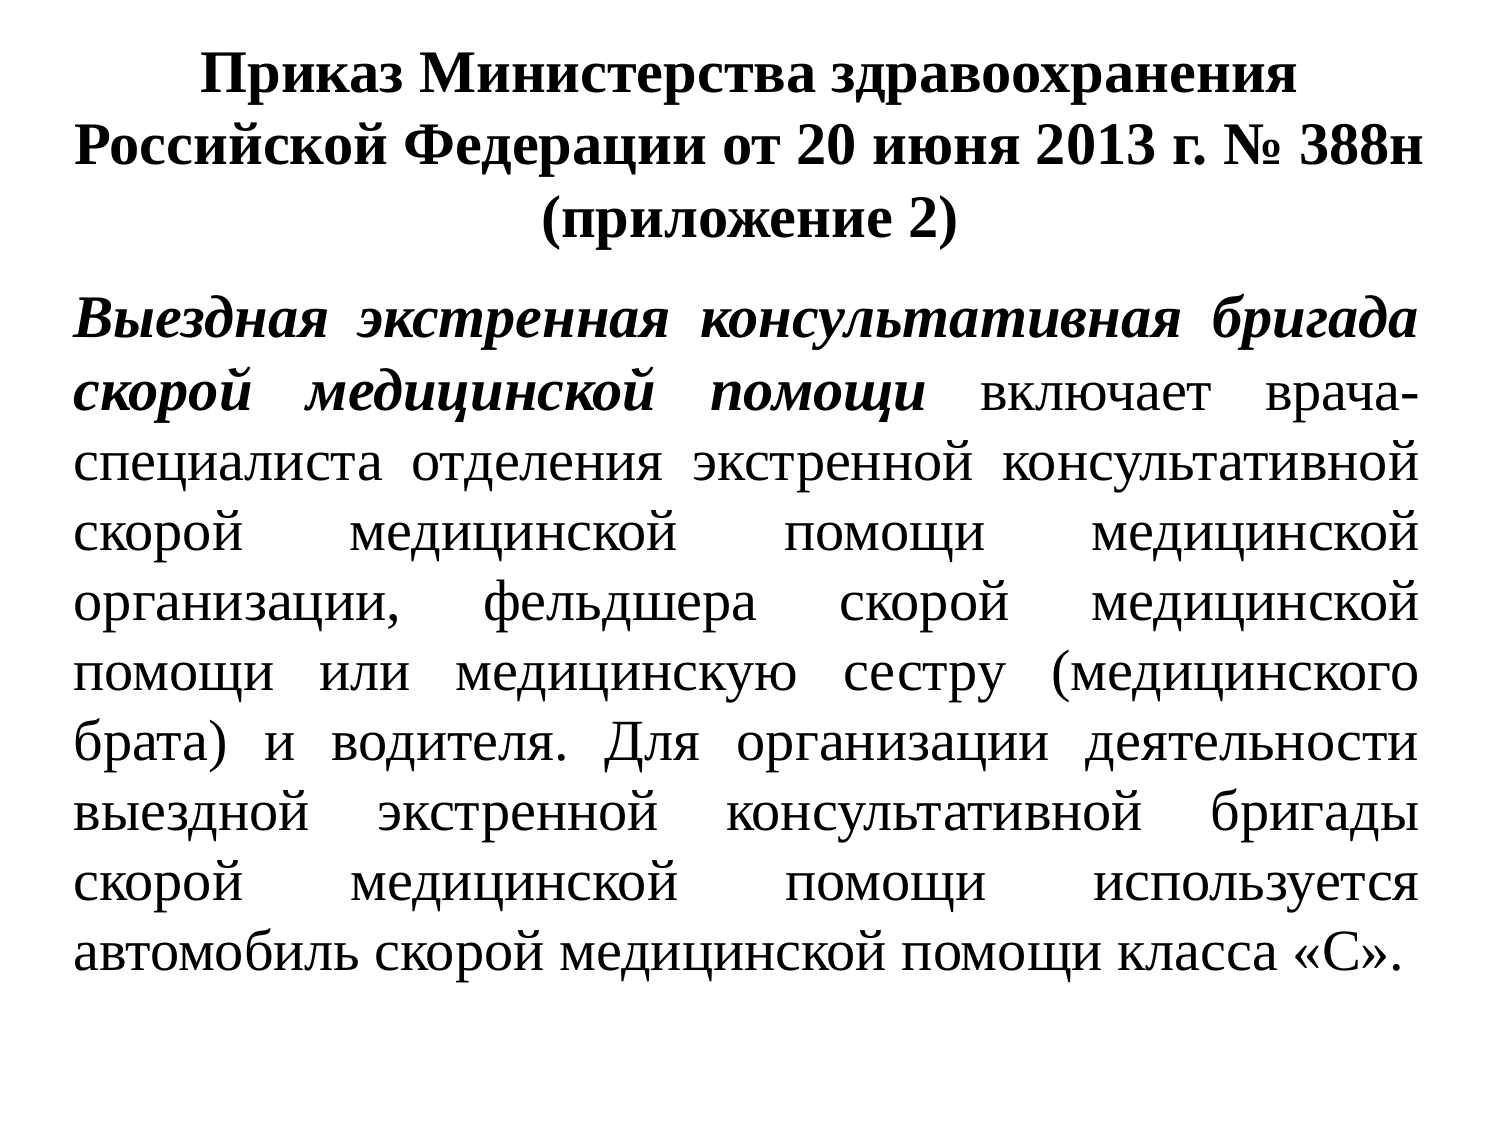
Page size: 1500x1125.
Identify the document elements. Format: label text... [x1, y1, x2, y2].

title Приказ Министерства здравоохранения Российской Федерации от 20 июня 2013 г. № 388н (приложение 2) [53, 46, 1447, 235]
list Выездная экстренная консультативная бригада скорой медицинской помощи включает врача-специалиста отделения экстренной консультативной скорой медицинской помощи медицинской организации, фельдшера скорой медицинской помощи или медицинскую сестру (медицинского брата) и водителя. Для организации деятельности выездной экстренной консультативной бригады скорой медицинской помощи используется автомобиль скорой медицинской помощи класса «C». [58, 269, 1436, 1036]
